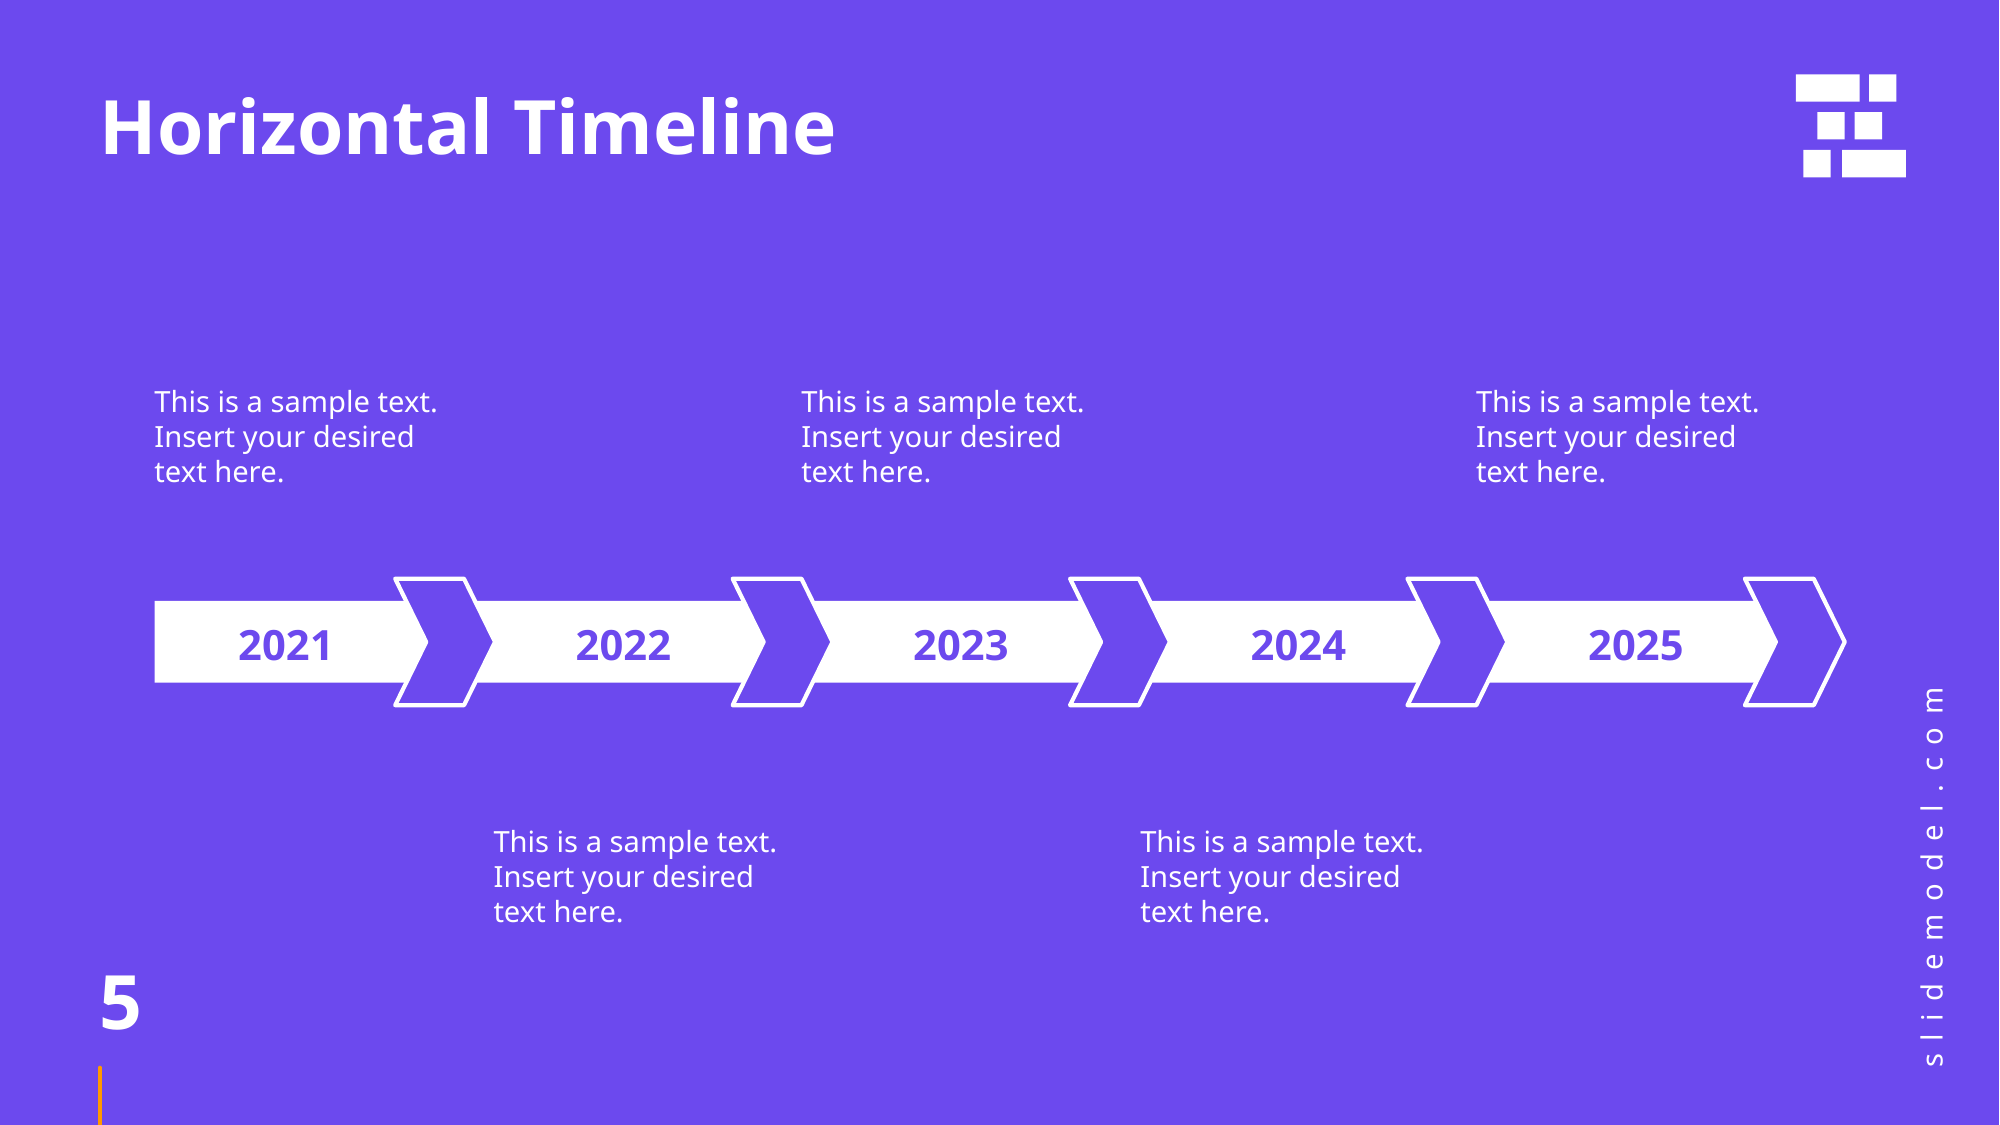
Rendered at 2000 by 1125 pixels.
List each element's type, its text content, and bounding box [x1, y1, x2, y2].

text_box [1490, 599, 1773, 685]
text_box [730, 576, 835, 708]
text_box 2024 [1203, 618, 1394, 666]
text_box [153, 599, 423, 685]
text_box [1068, 685, 1077, 702]
text_box [393, 576, 497, 708]
text_box This is a sample text. Insert your desired text here. [801, 383, 1095, 489]
text_box [815, 599, 1098, 685]
text_box [1405, 581, 1414, 599]
text_box 2025 [1540, 618, 1732, 666]
text_box 2023 [865, 618, 1057, 666]
footer slidemodel.com [1901, 434, 1961, 1068]
text_box [1405, 685, 1414, 703]
text_box [1152, 599, 1435, 685]
text_box [477, 599, 760, 685]
text_box [393, 685, 402, 702]
text_box [1068, 582, 1077, 599]
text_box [1780, 74, 1910, 205]
text_box [1743, 582, 1752, 599]
text_box This is a sample text. Insert your desired text here. [493, 823, 787, 929]
text_box [731, 685, 739, 701]
text_box This is a sample text. Insert your desired text here. [154, 383, 448, 489]
text_box [1743, 576, 1847, 708]
text_box [1405, 576, 1510, 708]
text_box [1743, 685, 1751, 702]
text_box This is a sample text. Insert your desired text here. [1476, 383, 1769, 489]
text_box [1068, 576, 1172, 708]
text_box 2021 [190, 618, 382, 666]
text_box This is a sample text. Insert your desired text here. [1140, 823, 1434, 929]
text_box [393, 582, 402, 599]
text_box [731, 583, 739, 599]
slide_number 5 [99, 975, 221, 1036]
title Horizontal Timeline [99, 66, 1900, 183]
text_box 2022 [528, 618, 719, 666]
